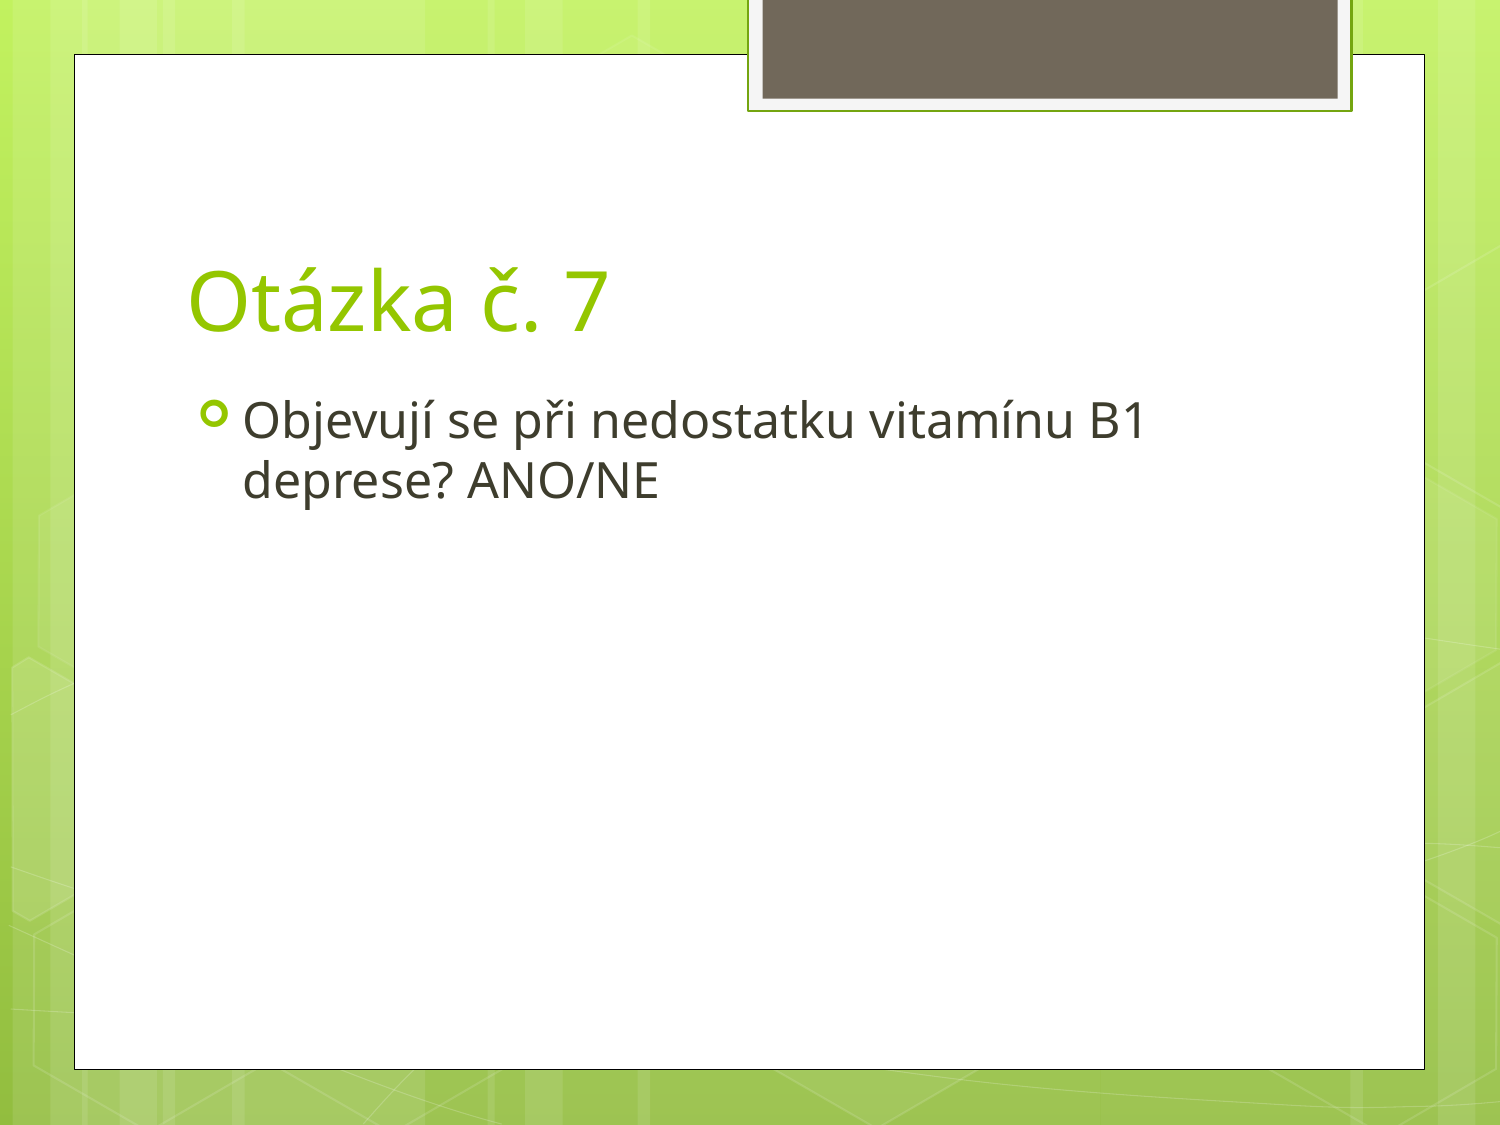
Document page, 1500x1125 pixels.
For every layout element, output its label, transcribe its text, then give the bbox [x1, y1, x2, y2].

title Otázka č. 7 [171, 168, 1324, 357]
list Objevují se při nedostatku vitamínu B1 deprese? ANO/NE [171, 381, 1283, 957]
